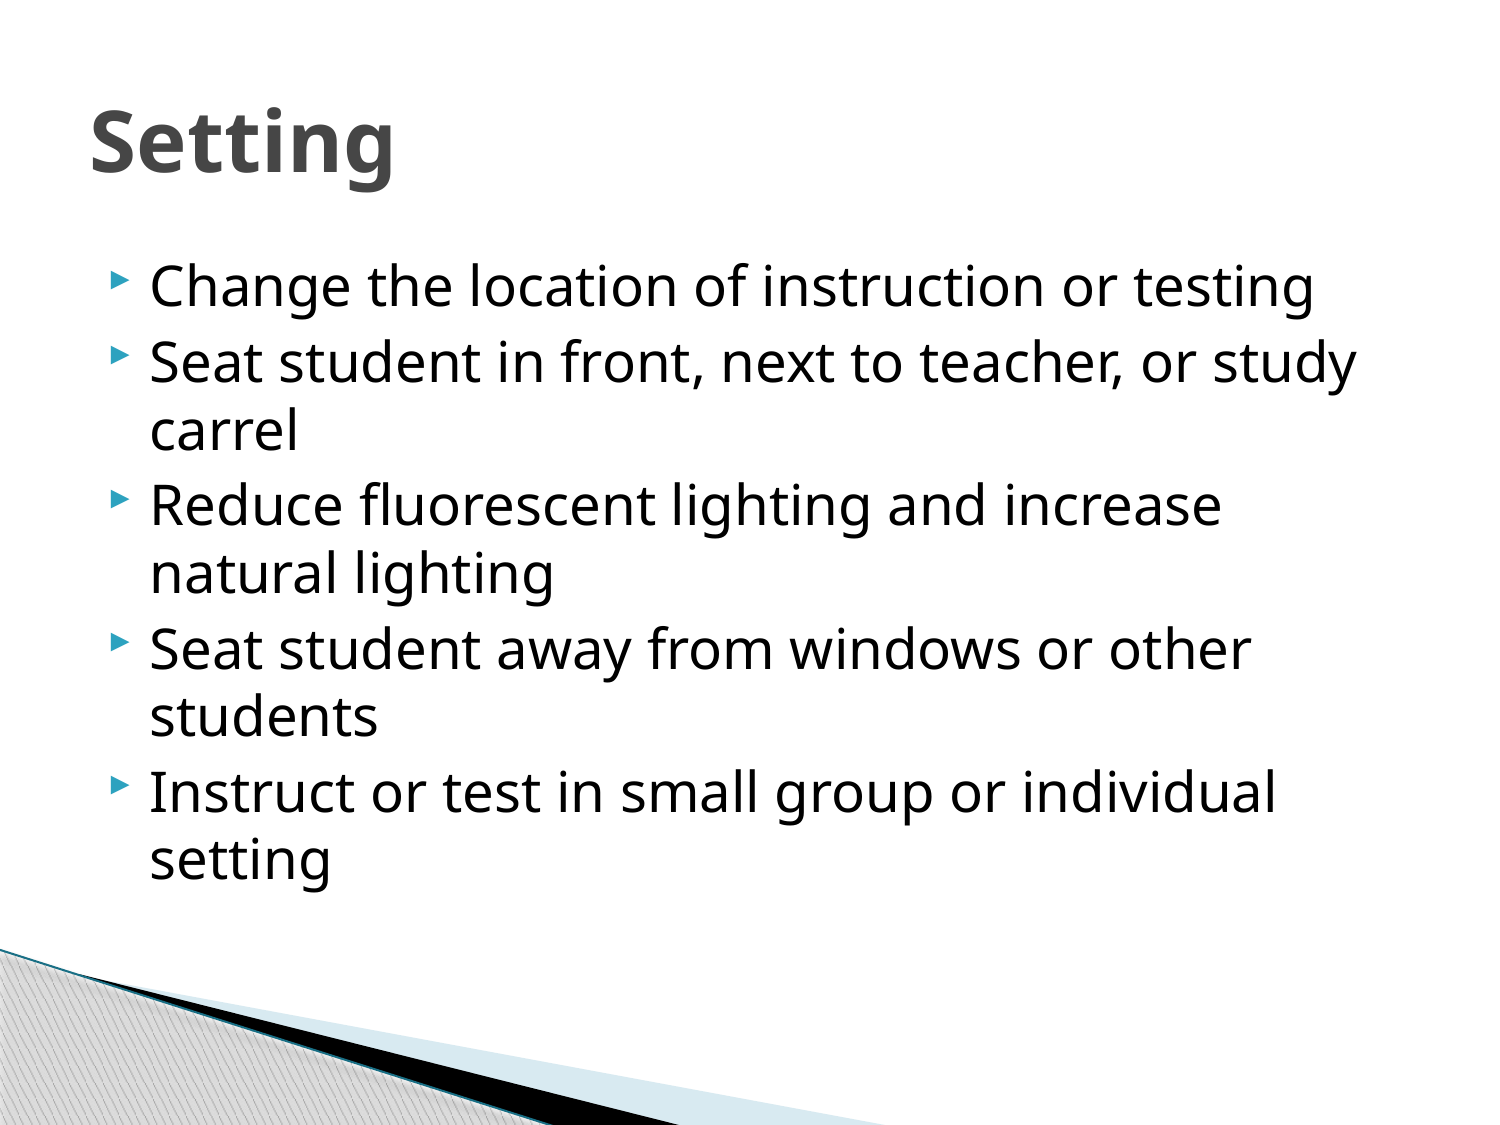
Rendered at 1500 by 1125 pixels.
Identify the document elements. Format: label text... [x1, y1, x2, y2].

list Change the location of instruction or testing Seat student in front, next to teacher, or study carrel Reduce fluorescent lighting and increase natural lighting Seat student away from windows or other students Instruct or test in small group or individual setting [75, 243, 1425, 986]
title Setting [75, 45, 1425, 233]
